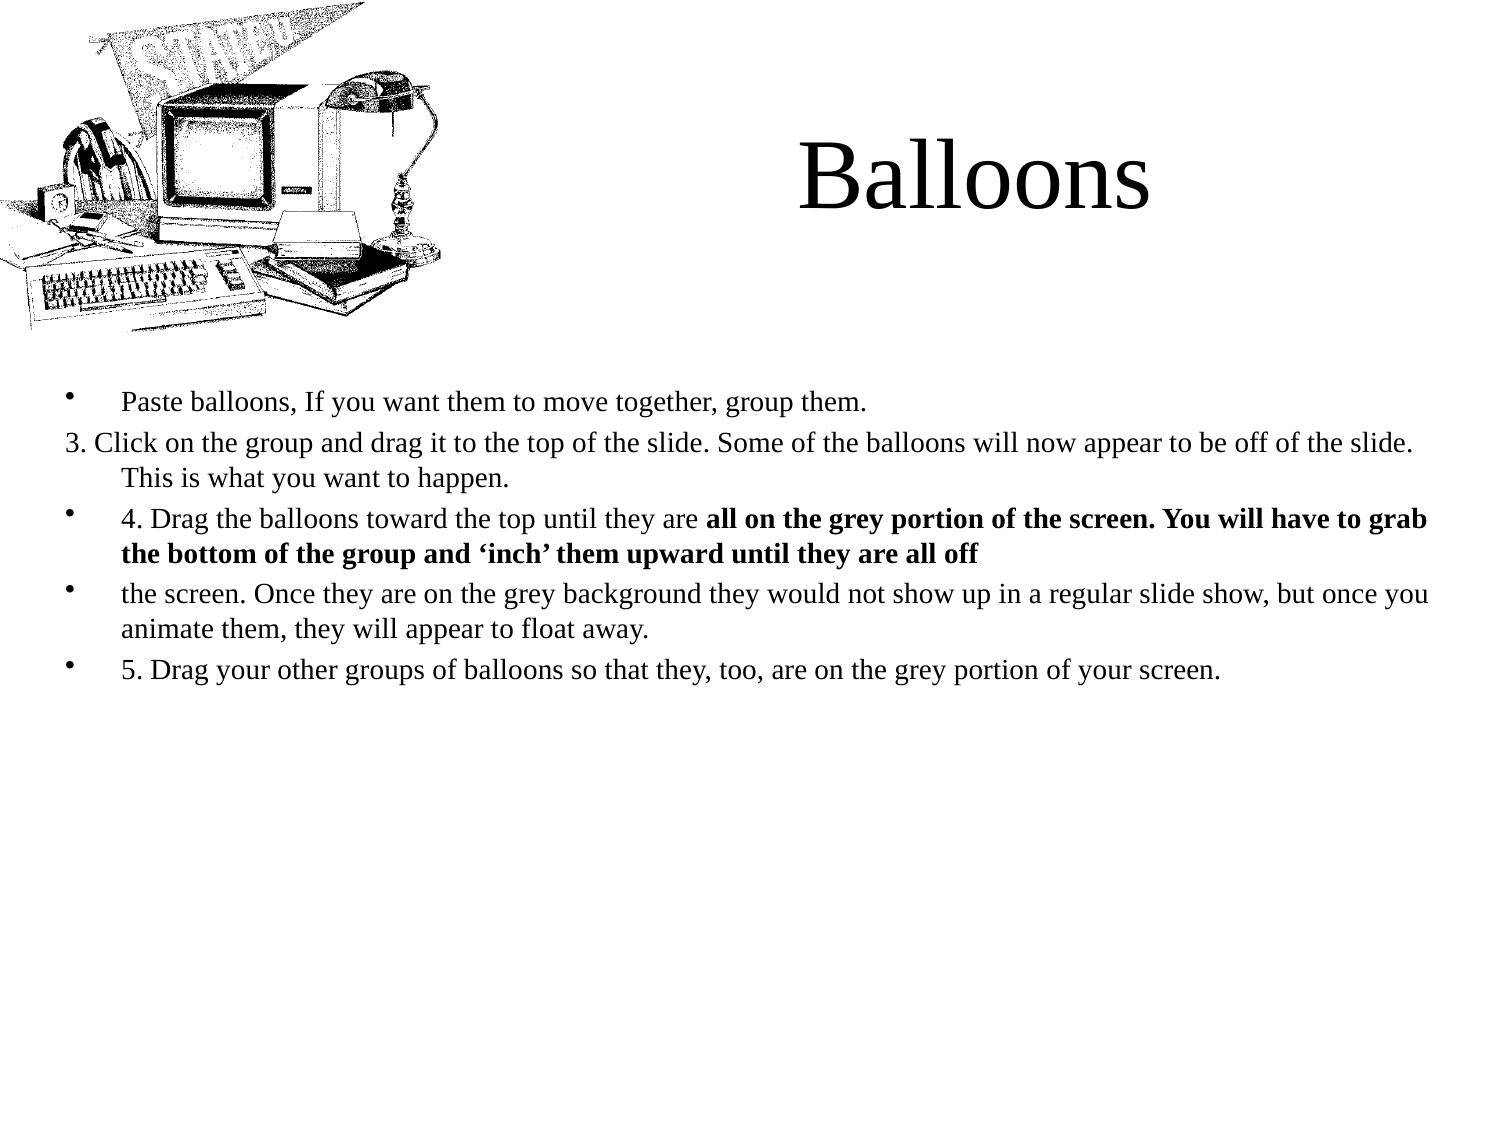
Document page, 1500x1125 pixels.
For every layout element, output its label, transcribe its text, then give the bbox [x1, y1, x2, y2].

title Balloons [487, 37, 1463, 301]
list Paste balloons, If you want them to move together, group them. 3. Click on the group and drag it to the top of the slide. Some of the balloons will now appear to be off of the slide. This is what you want to happen. 4. Drag the balloons toward the top until they are all on the grey portion of the screen. You will have to grab the bottom of the group and ‘inch’ them upward until they are all off the screen. Once they are on the grey background they would not show up in a regular slide show, but once you animate them, they will appear to float away. 5. Drag your other groups of balloons so that they, too, are on the grey portion of your screen. [49, 374, 1451, 1001]
picture [0, 0, 450, 336]
